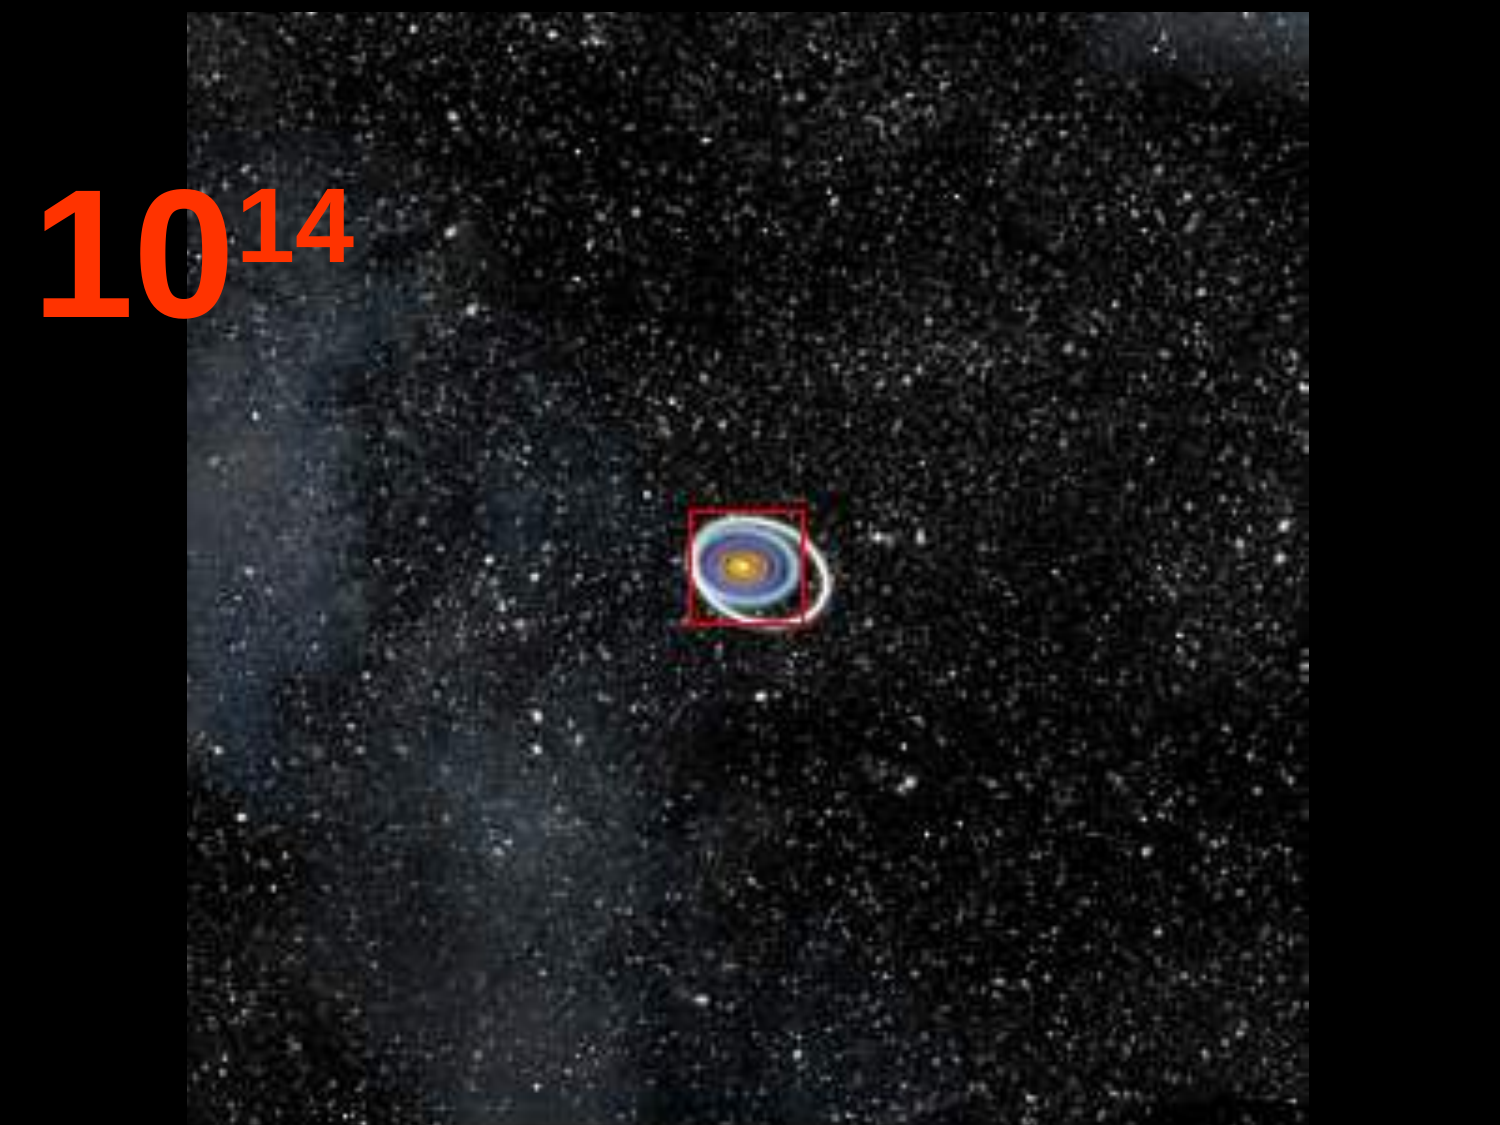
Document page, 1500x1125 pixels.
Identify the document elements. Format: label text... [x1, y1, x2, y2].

picture [187, 12, 1309, 1125]
text_box 1014 [17, 127, 182, 362]
